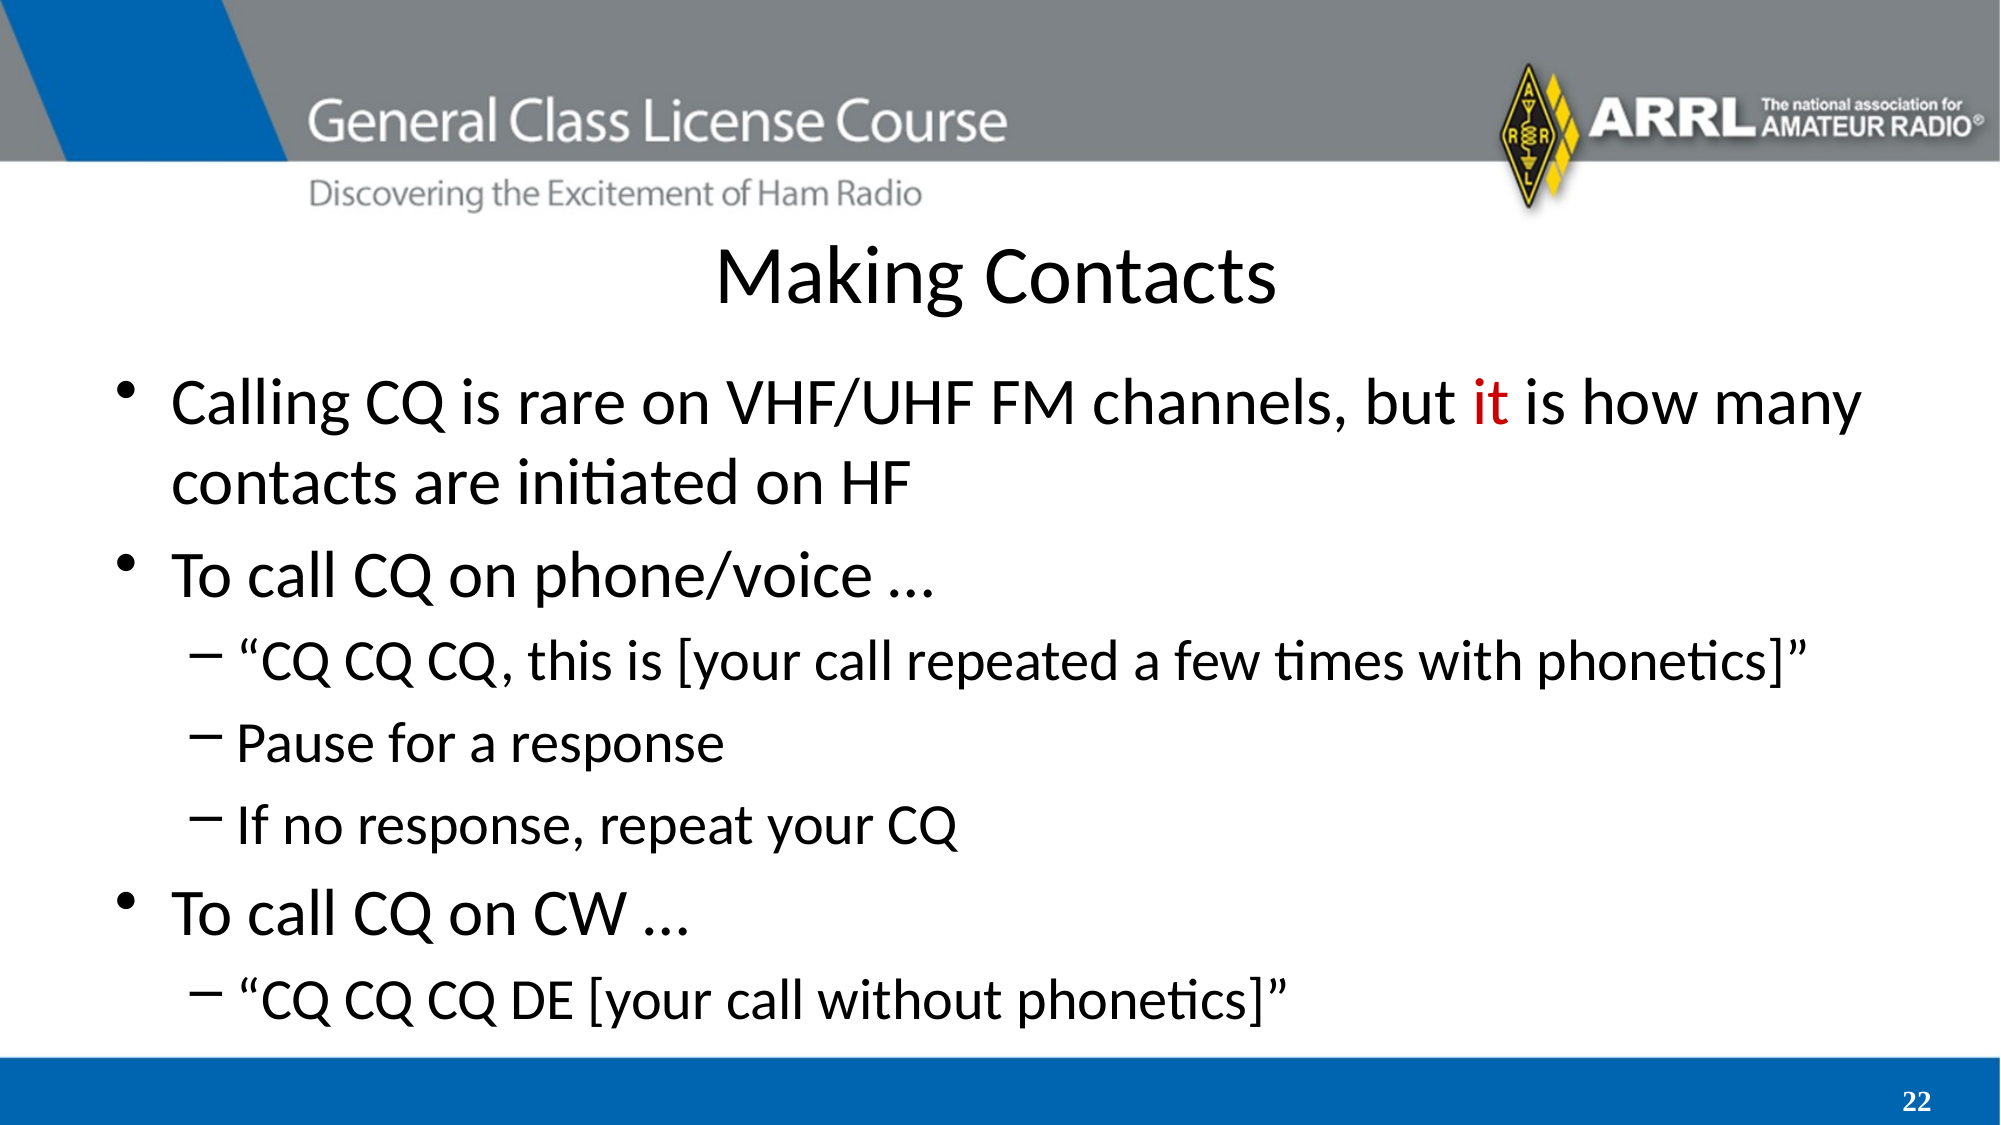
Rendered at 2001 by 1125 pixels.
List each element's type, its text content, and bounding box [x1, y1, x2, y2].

picture [0, 0, 2001, 1125]
list Calling CQ is rare on VHF/UHF FM channels, but it is how many contacts are initiated on HF To call CQ on phone/voice … “CQ CQ CQ, this is [your call repeated a few times with phonetics]” Pause for a response If no response, repeat your CQ To call CQ on CW … “CQ CQ CQ DE [your call without phonetics]” [99, 350, 1900, 1037]
title Making Contacts [96, 212, 1897, 356]
